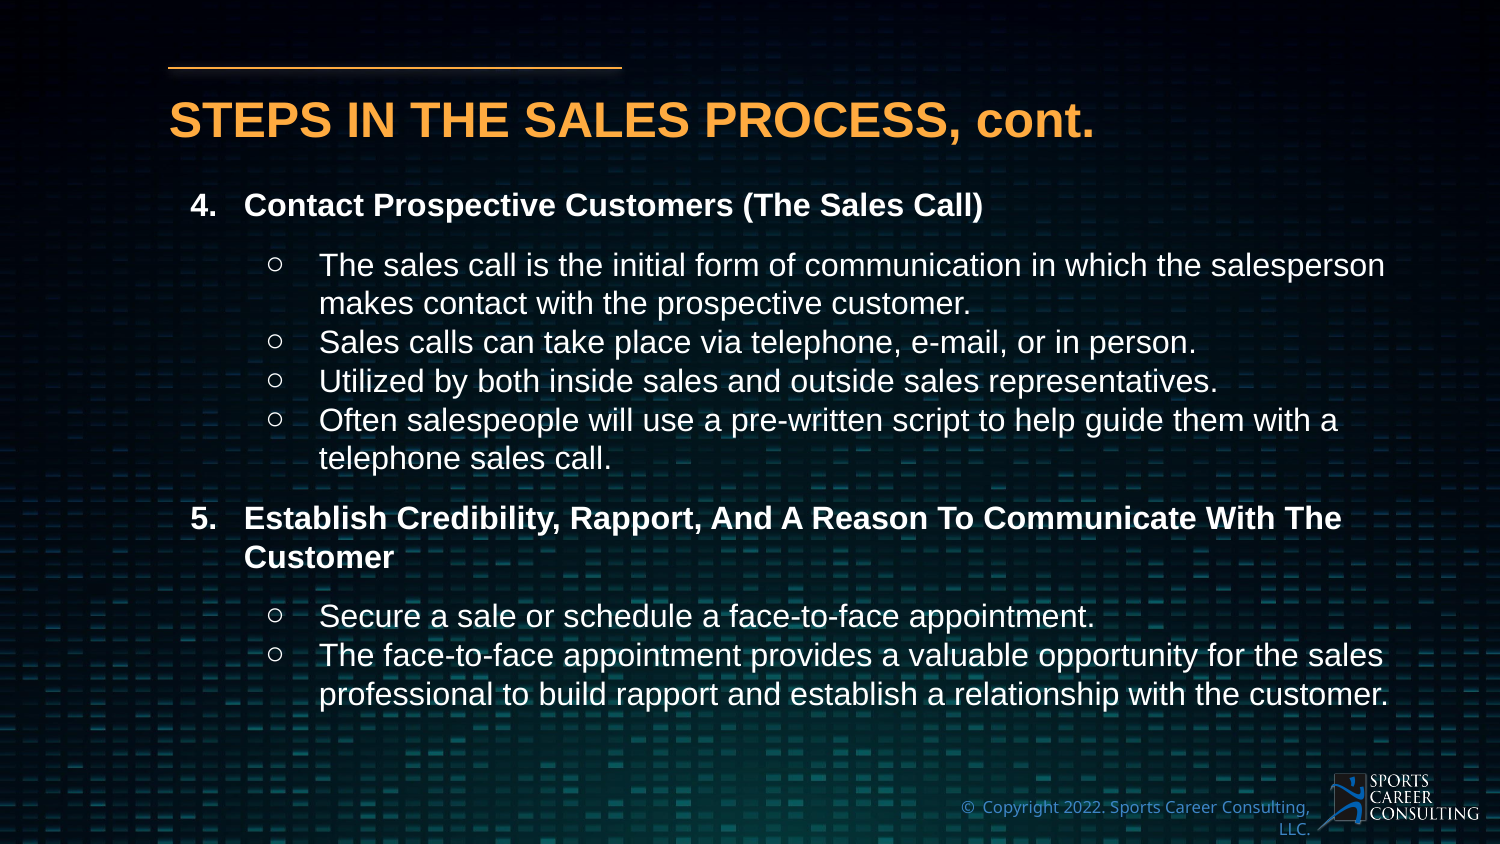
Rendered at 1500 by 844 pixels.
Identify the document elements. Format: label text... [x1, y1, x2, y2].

text_box © Copyright 2022. Sports Career Consulting, LLC. [914, 769, 1326, 844]
list Contact Prospective Customers (The Sales Call) The sales call is the initial form of communication in which the salesperson makes contact with the prospective customer. Sales calls can take place via telephone, e-mail, or in person. Utilized by both inside sales and outside sales representatives. Often salespeople will use a pre-written script to help guide them with a telephone sales call. Establish Credibility, Rapport, And A Reason To Communicate With The Customer Secure a sale or schedule a face-to-face appointment. The face-to-face appointment provides a valuable opportunity for the sales professional to build rapport and establish a relationship with the customer. [153, 169, 1469, 753]
title STEPS IN THE SALES PROCESS, cont. [153, 72, 1469, 169]
picture [0, 0, 1500, 844]
